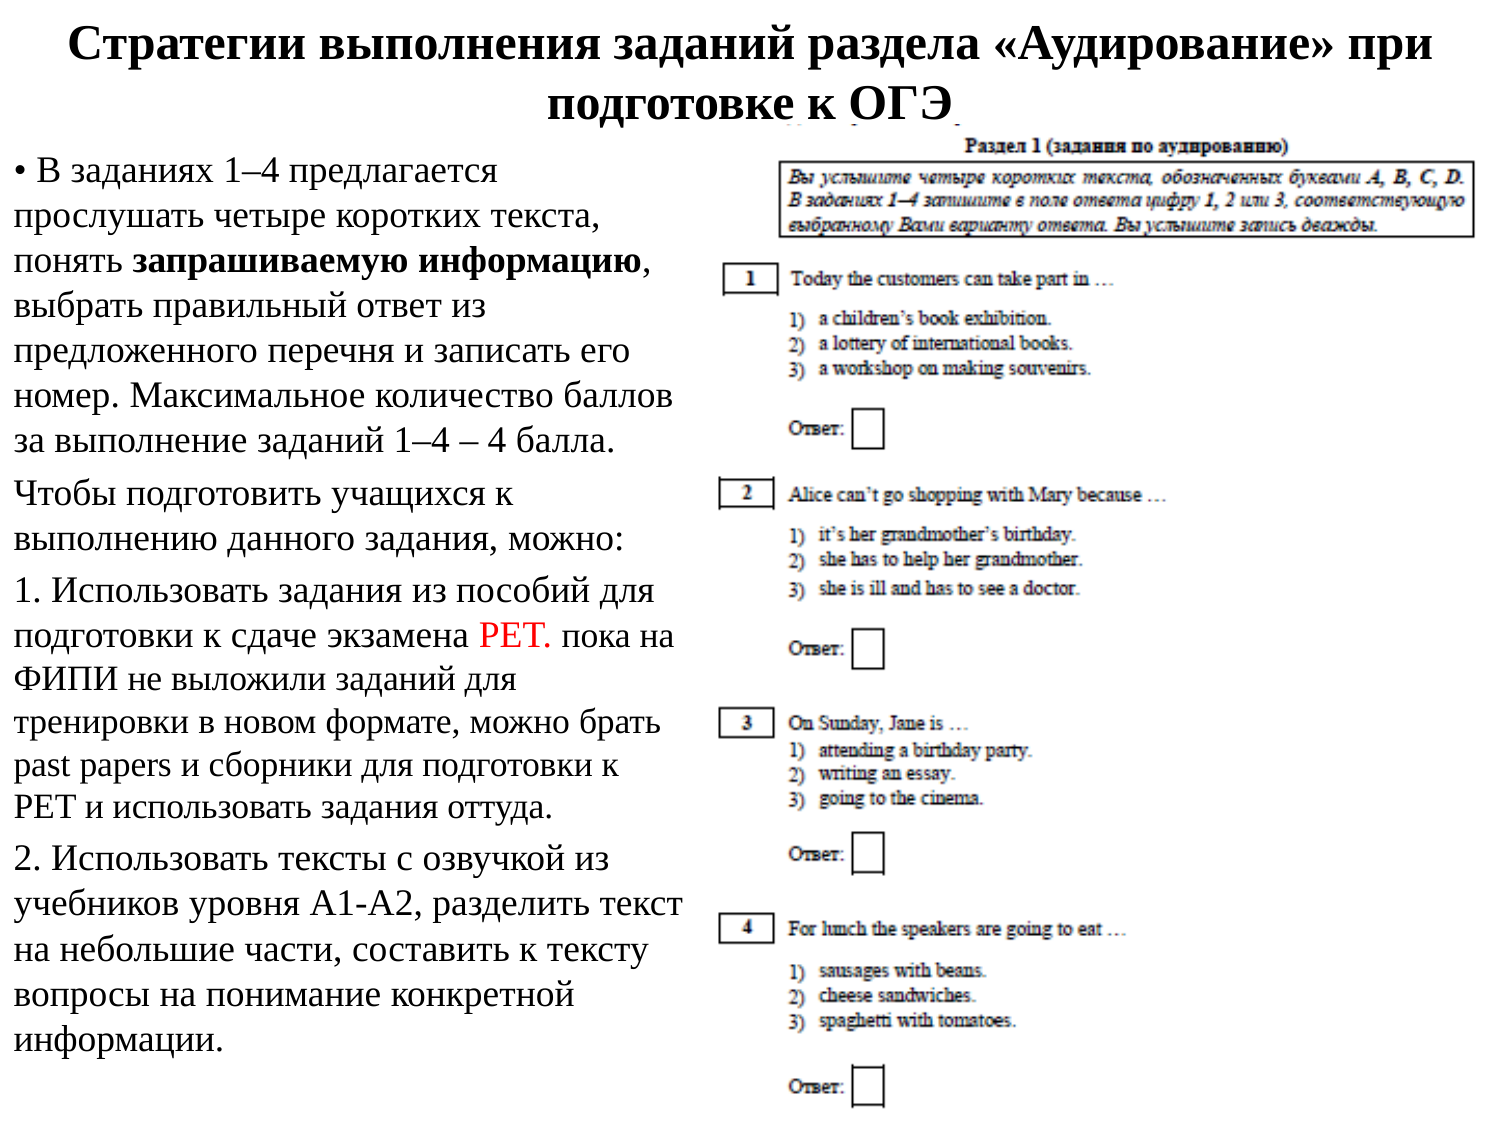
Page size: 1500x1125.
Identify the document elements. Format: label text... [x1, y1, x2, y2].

title Стратегии выполнения заданий раздела «Аудирование» при подготовке к ОГЭ [29, 0, 1471, 137]
list • В заданиях 1–4 предлагается прослушать четыре коротких текста, понять запрашиваемую информацию, выбрать правильный ответ из предложенного перечня и записать его номер. Максимальное количество баллов за выполнение заданий 1–4 – 4 балла. Чтобы подготовить учащихся к выполнению данного задания, можно: 1. Использовать задания из пособий для подготовки к сдаче экзамена PET. пока на ФИПИ не выложили заданий для тренировки в новом формате, можно брать past papers и сборники для подготовки к РET и использовать задания оттуда. 2. Использовать тексты с озвучкой из учебников уровня A1-A2, разделить текст на небольшие части, составить к тексту вопросы на понимание конкретной информации. [0, 137, 684, 1081]
picture [689, 123, 1500, 1125]
